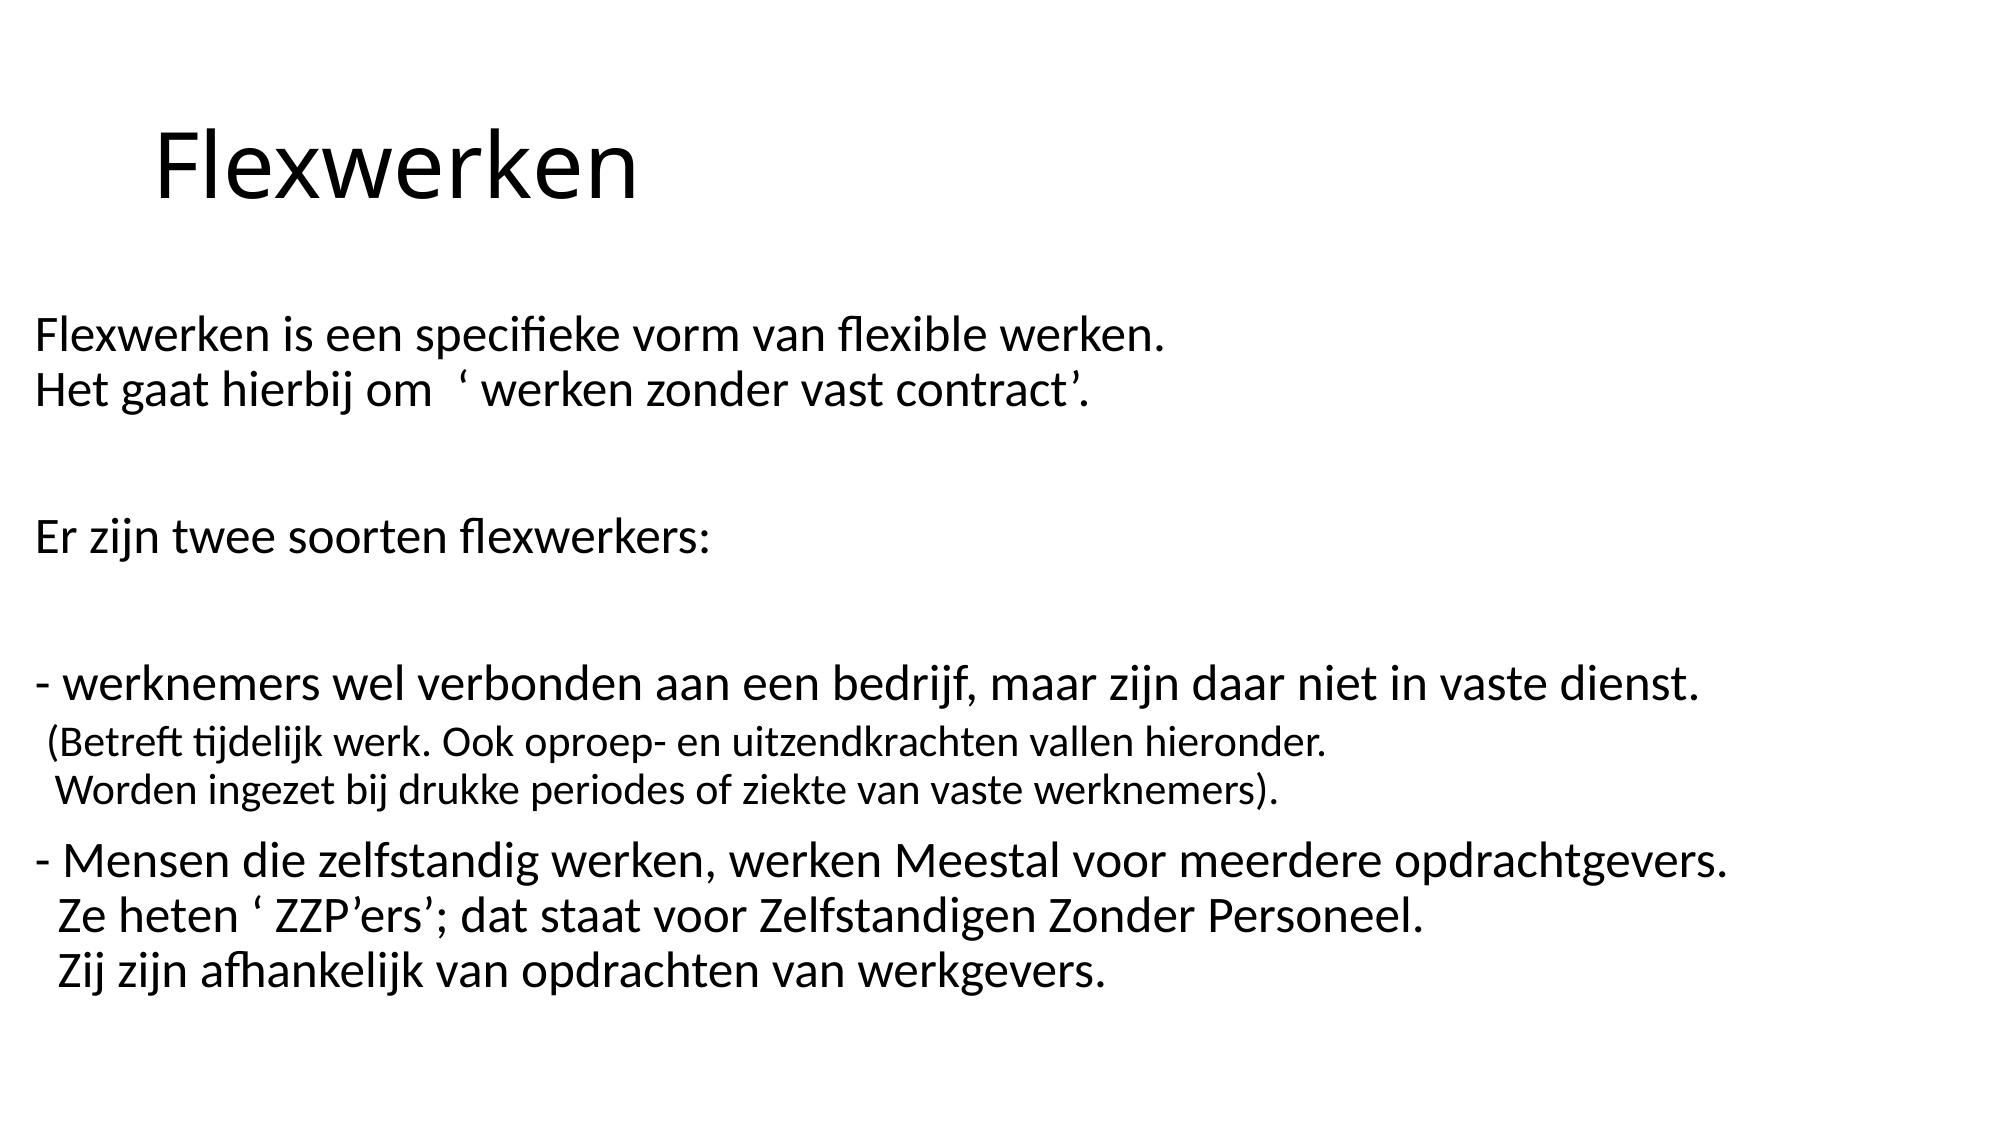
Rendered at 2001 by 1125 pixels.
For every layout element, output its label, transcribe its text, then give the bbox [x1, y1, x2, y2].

list Flexwerken is een specifieke vorm van flexible werken. Het gaat hierbij om ‘ werken zonder vast contract’. Er zijn twee soorten flexwerkers: - werknemers wel verbonden aan een bedrijf, maar zijn daar niet in vaste dienst. (Betreft tijdelijk werk. Ook oproep- en uitzendkrachten vallen hieronder. Worden ingezet bij drukke periodes of ziekte van vaste werknemers). - Mensen die zelfstandig werken, werken Meestal voor meerdere opdrachtgevers. Ze heten ‘ ZZP’ers’; dat staat voor Zelfstandigen Zonder Personeel. Zij zijn afhankelijk van opdrachten van werkgevers. [19, 299, 1988, 1014]
title Flexwerken [137, 59, 1863, 278]
